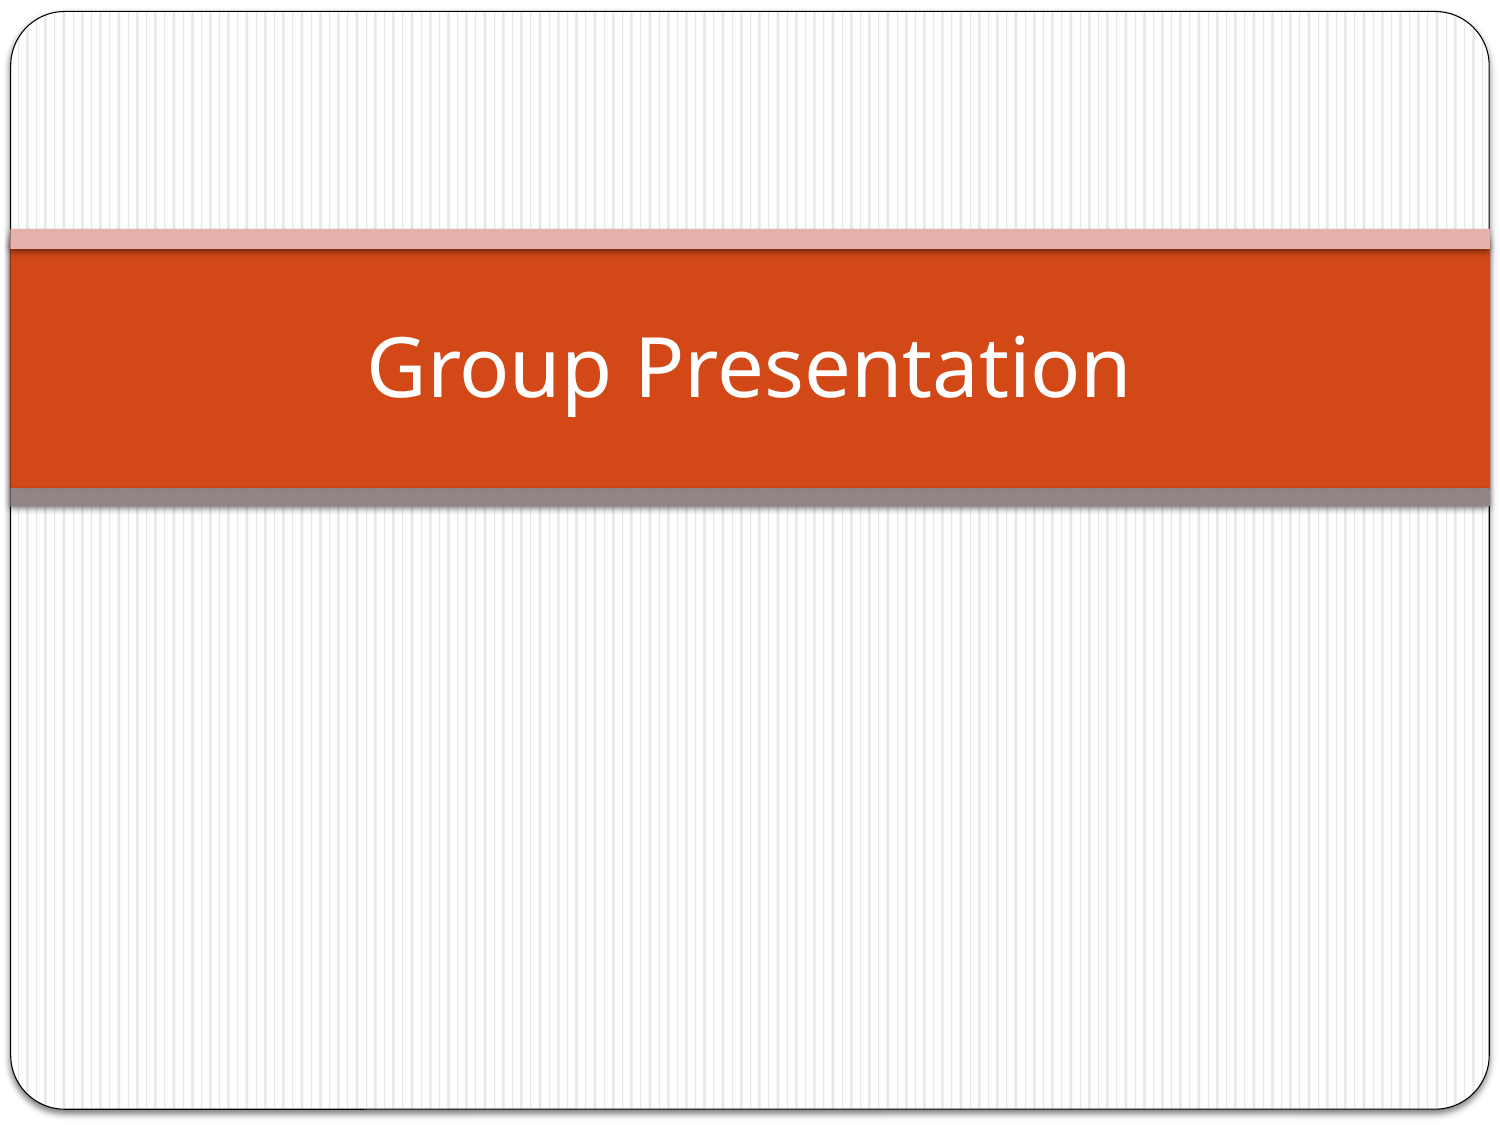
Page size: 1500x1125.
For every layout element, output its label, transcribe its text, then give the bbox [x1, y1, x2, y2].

title Group Presentation [75, 247, 1425, 489]
